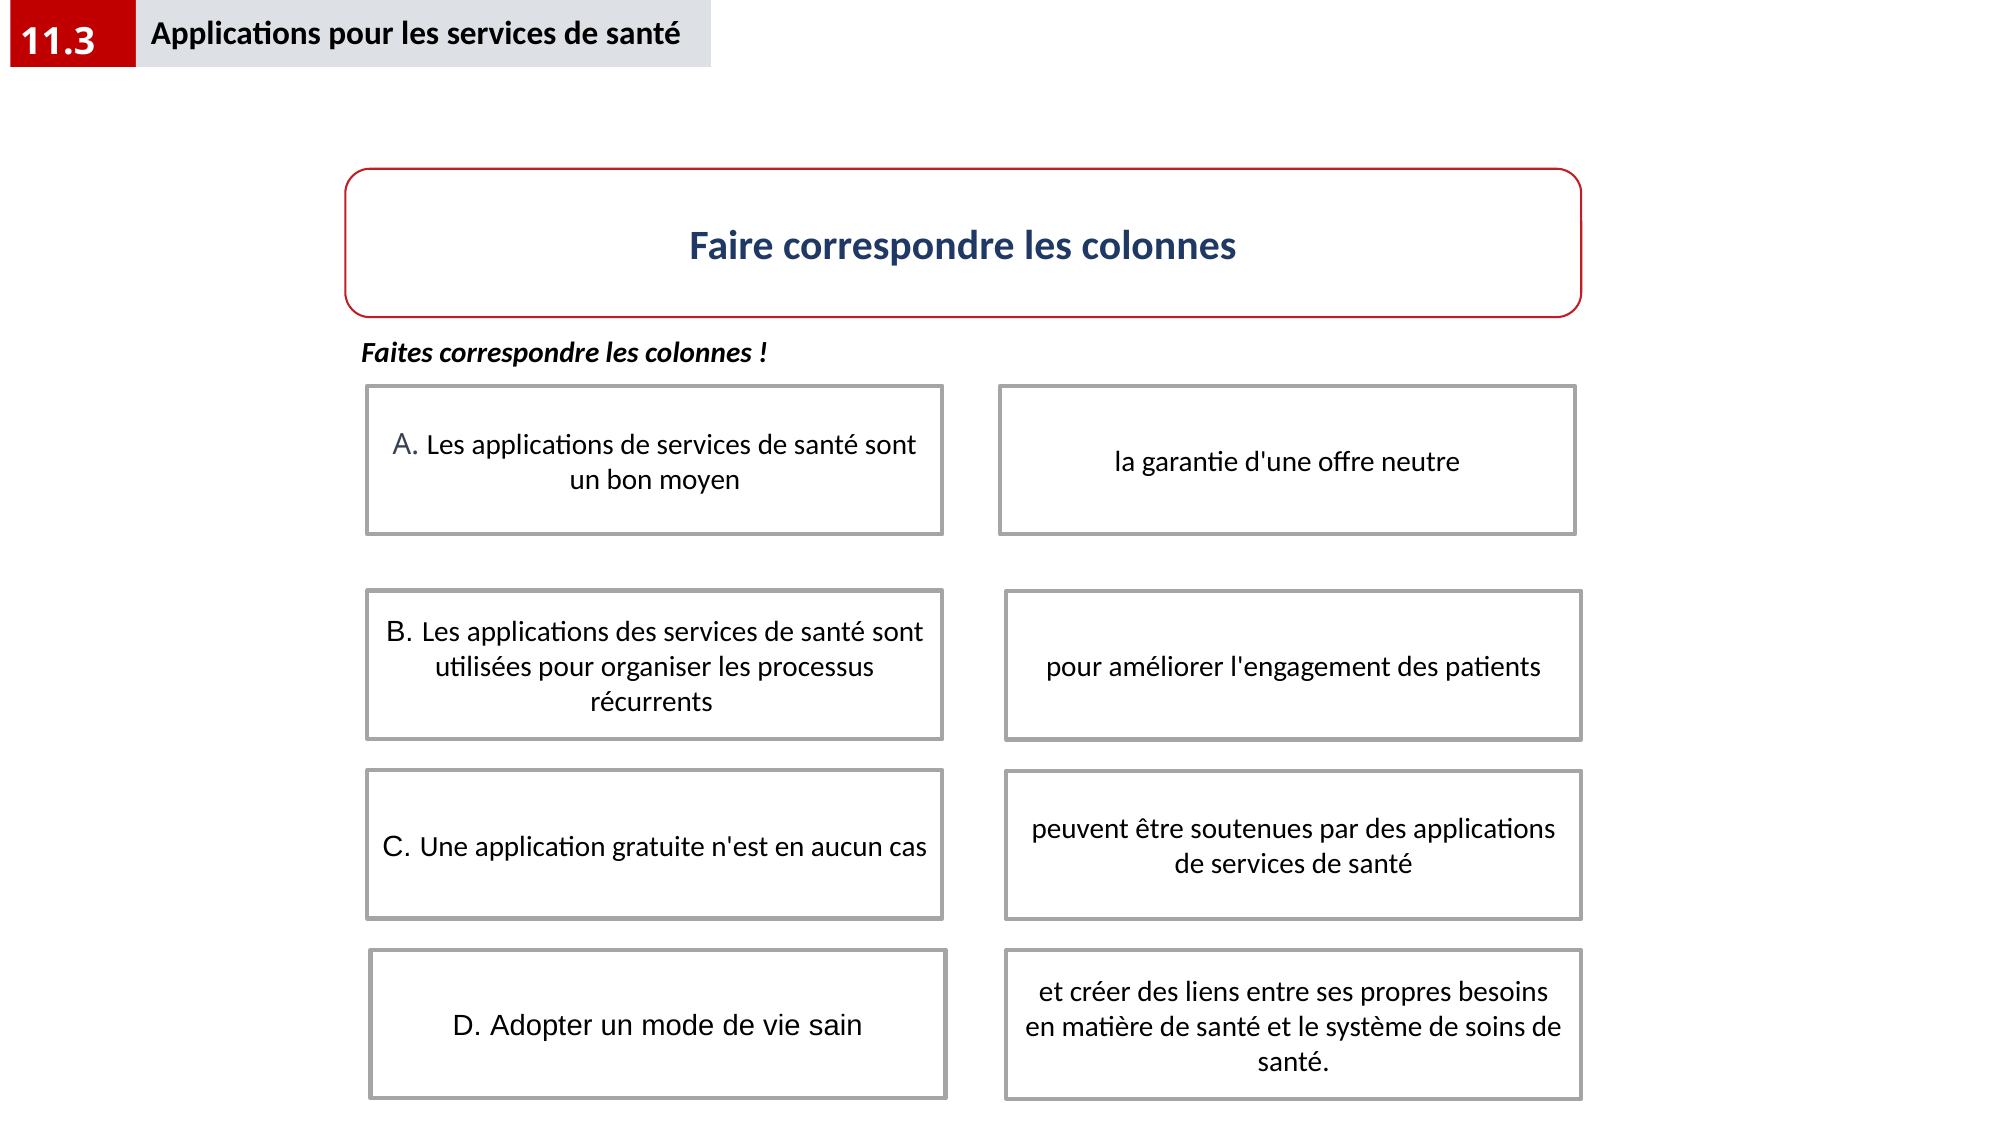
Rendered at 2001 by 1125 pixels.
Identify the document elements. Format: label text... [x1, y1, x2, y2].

text_box Faire correspondre les colonnes [345, 168, 1582, 318]
text_box Applications pour les services de santé [135, 0, 711, 67]
text_box peuvent être soutenues par des applications de services de santé [1004, 769, 1583, 921]
text_box pour améliorer l'engagement des patients [1004, 589, 1583, 742]
text_box A. Les applications de services de santé sont un bon moyen [365, 384, 944, 536]
text_box D. Adopter un mode de vie sain [368, 948, 948, 1100]
text_box la garantie d'une offre neutre [998, 384, 1577, 536]
text_box B. Les applications des services de santé sont utilisées pour organiser les processus récurrents [365, 588, 944, 741]
text_box C. Une application gratuite n'est en aucun cas [365, 768, 944, 921]
text_box et créer des liens entre ses propres besoins en matière de santé et le système de soins de santé. [1004, 948, 1583, 1101]
text_box Faites correspondre les colonnes ! [346, 325, 922, 376]
text_box [10, 0, 135, 67]
text_box 11.3 [0, 9, 126, 57]
